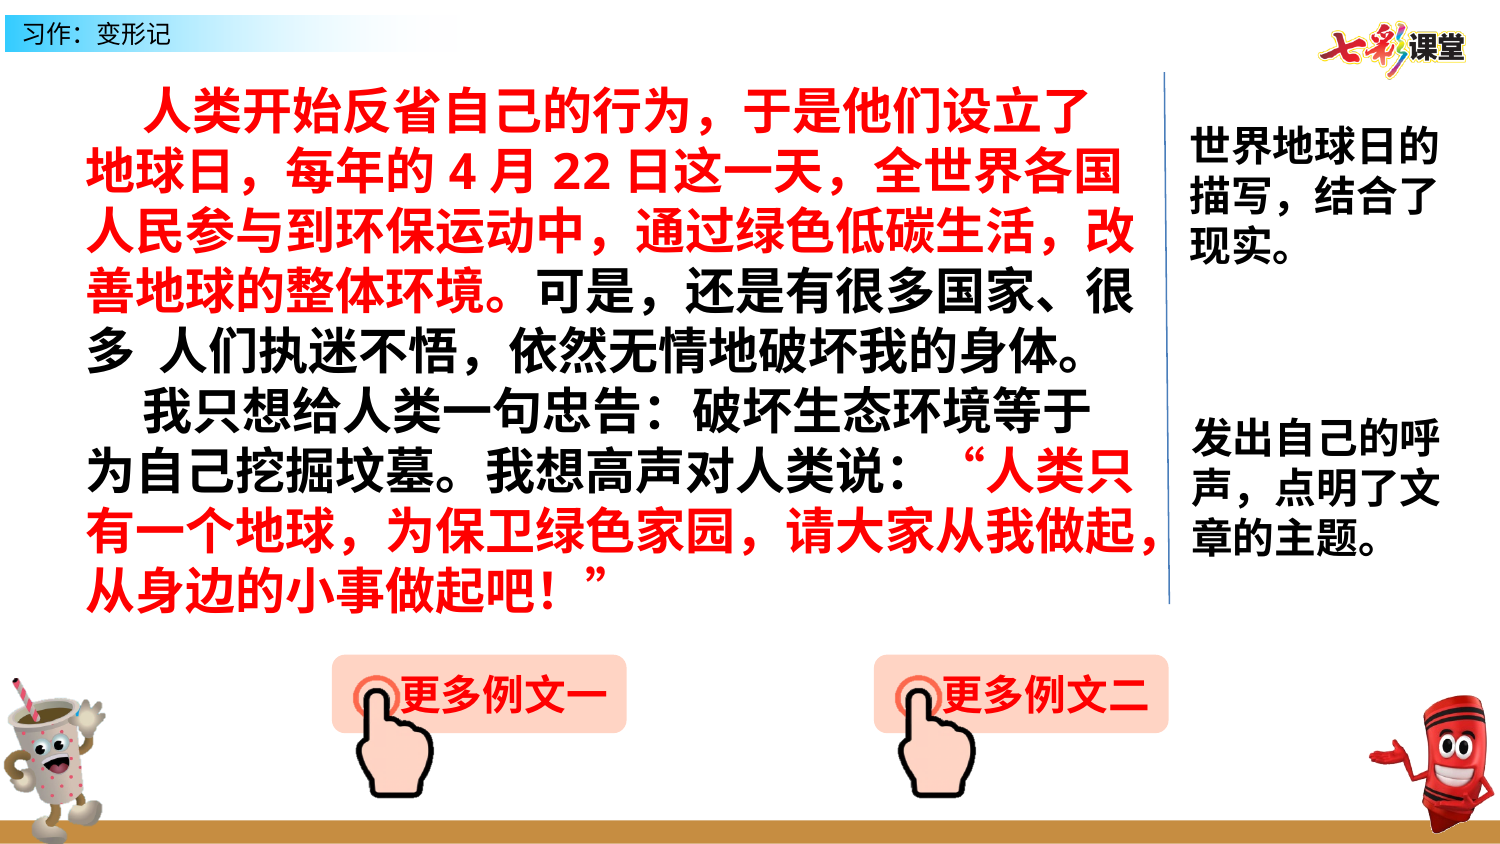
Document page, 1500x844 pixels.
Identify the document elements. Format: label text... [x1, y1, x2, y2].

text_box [1164, 71, 1170, 605]
text_box 发出自己的呼声，点明了文章的主题。 [1176, 403, 1459, 569]
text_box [319, 654, 627, 802]
picture [1316, 20, 1468, 80]
text_box 人类开始反省自己的行为，于是他们设立了地球日，每年的4月22日这一天，全世界各国人民参与到环保运动中，通过绿色低碳生活，改善地球的整体环境。可是，还是有很多国家、很多 人们执迷不悟，依然无情地破坏我的身体。 我只想给人类一句忠告：破坏生态环境等于为自己挖掘坟墓。我想高声对人类说：“人类只有一个地球，为保卫绿色家园，请大家从我做起，从身边的小事做起吧！” [74, 73, 1153, 625]
text_box 世界地球日的描写，结合了现实。 [1175, 112, 1457, 278]
picture [1364, 678, 1500, 844]
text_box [861, 654, 1169, 802]
picture [0, 678, 143, 844]
